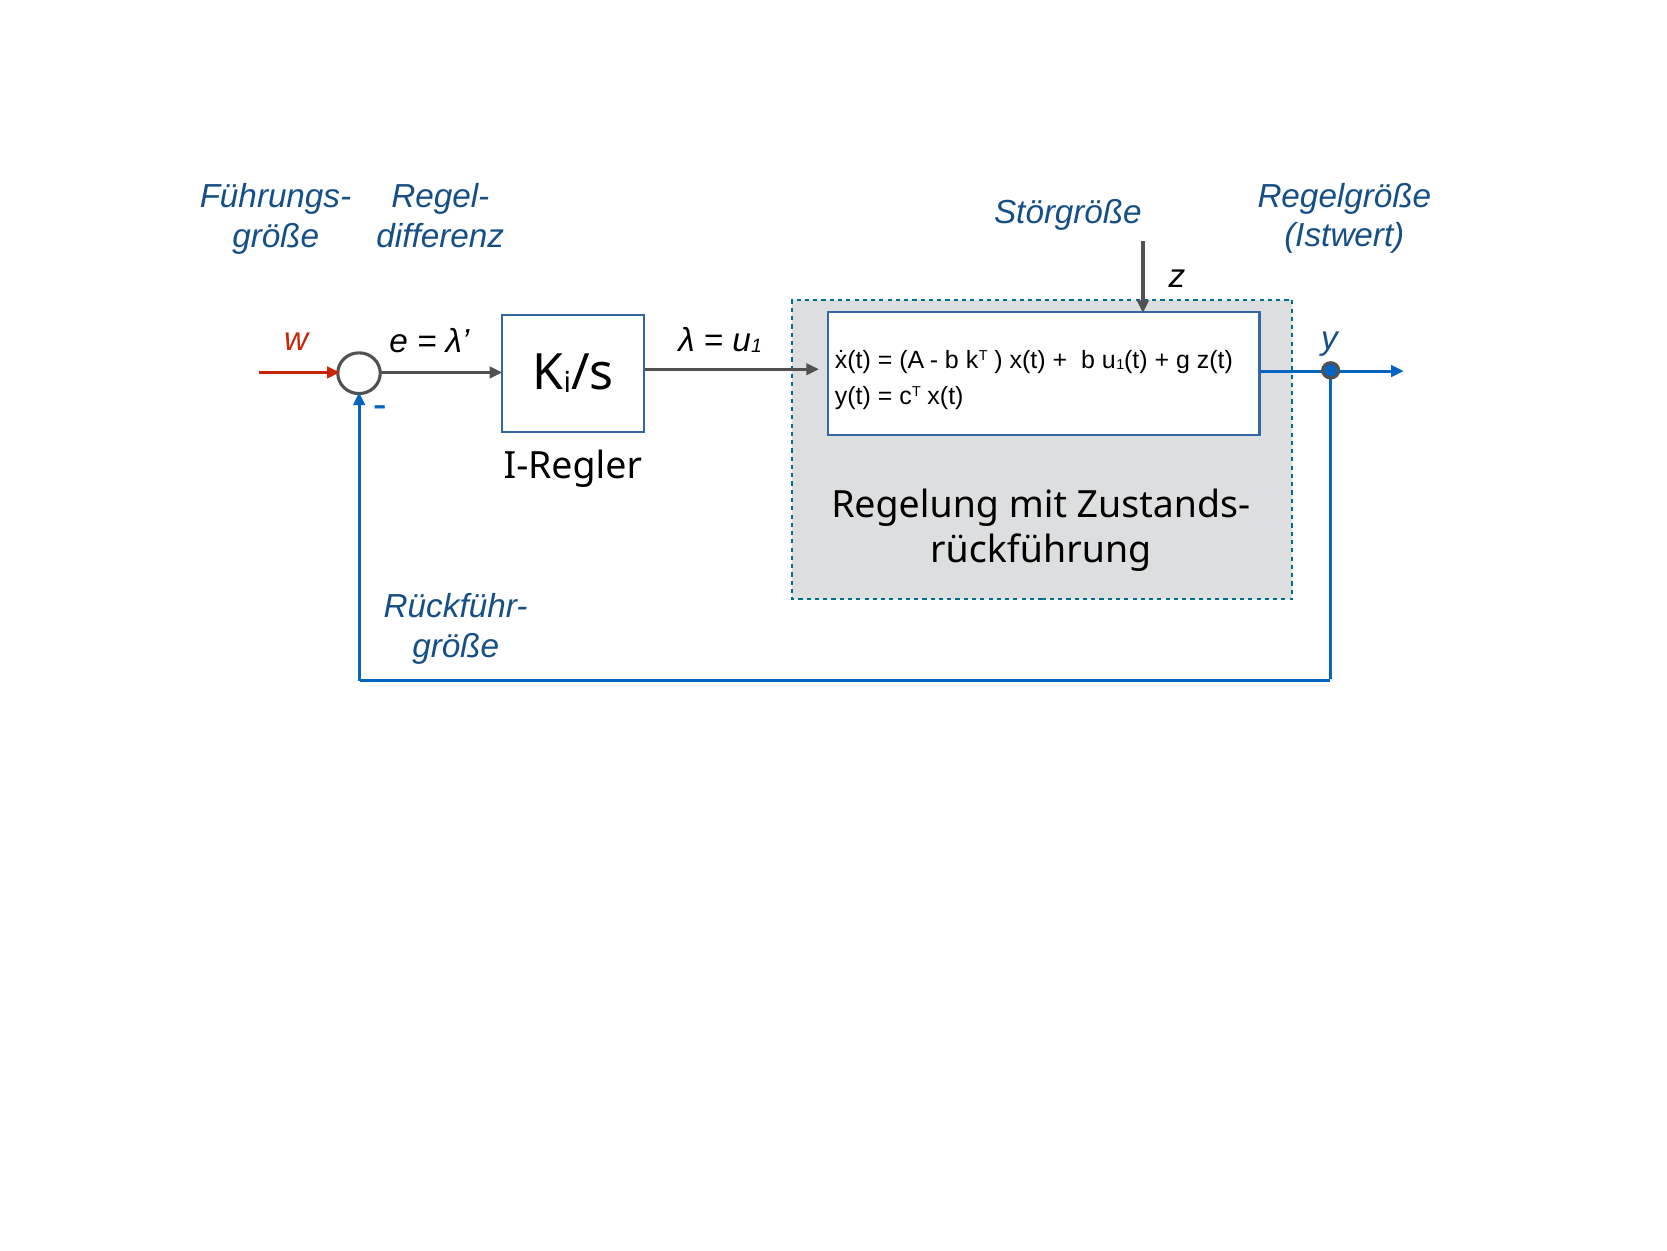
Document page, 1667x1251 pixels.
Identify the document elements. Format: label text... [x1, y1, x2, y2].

text_box λ = u1 [640, 311, 800, 371]
text_box Regelung mit Zustands-rückführung [824, 465, 1258, 585]
text_box [800, 363, 819, 376]
text_box [378, 366, 501, 379]
text_box Führungs-größe [164, 168, 333, 261]
text_box [1322, 369, 1339, 379]
text_box - [362, 372, 397, 432]
text_box e = λ’ [381, 312, 477, 372]
text_box [1136, 244, 1146, 311]
text_box [337, 352, 381, 394]
text_box Rückführ-größe [349, 578, 563, 672]
text_box ẋ(t) = (A - b kT ) x(t) + b u1(t) + g z(t) y(t) = cT x(t) [834, 337, 1257, 410]
text_box I-Regler [474, 427, 672, 500]
text_box z [1146, 247, 1207, 307]
text_box Ki/s [519, 333, 627, 406]
text_box Störgröße [956, 184, 1180, 244]
text_box [1339, 364, 1404, 378]
text_box [352, 392, 366, 578]
text_box Regelgröße (Istwert) [1237, 167, 1451, 261]
text_box [501, 314, 645, 432]
text_box Regel-differenz [333, 168, 547, 261]
text_box [792, 299, 1293, 600]
text_box y [1287, 309, 1372, 369]
text_box [258, 370, 340, 379]
text_box w [254, 310, 338, 370]
text_box [827, 311, 1260, 435]
